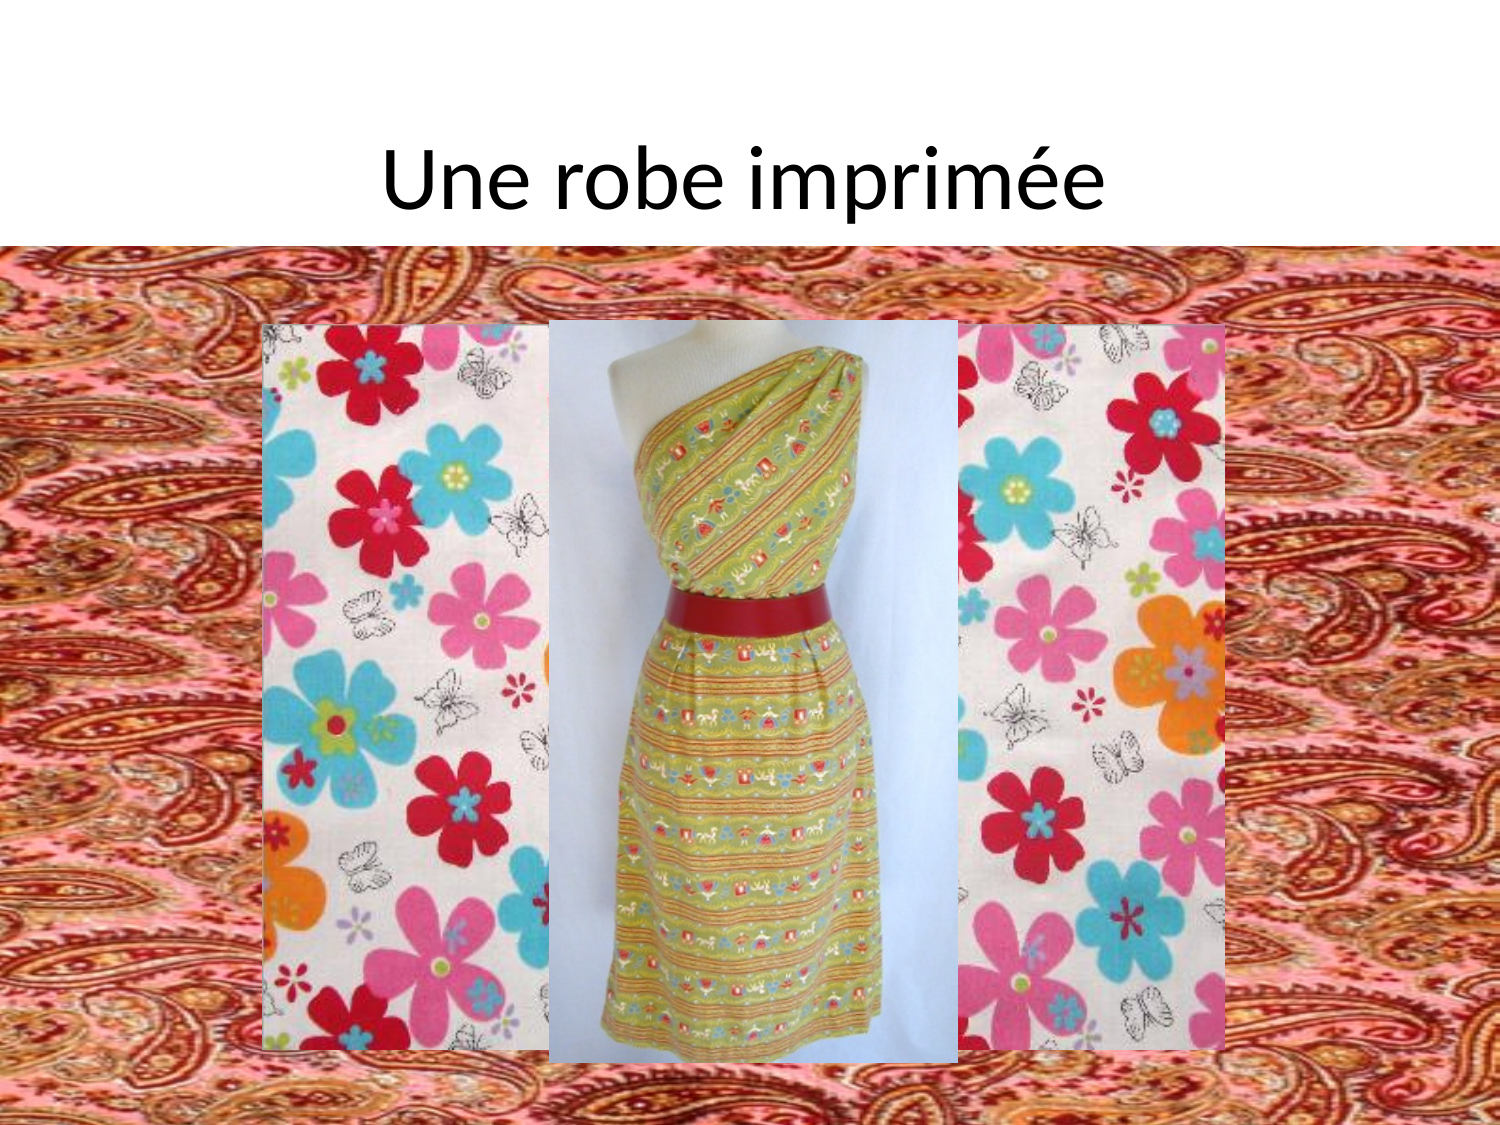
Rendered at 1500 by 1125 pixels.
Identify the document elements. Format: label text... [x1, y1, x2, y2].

picture [0, 246, 1500, 1125]
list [549, 319, 959, 1063]
title Une robe imprimée [62, 45, 1425, 245]
